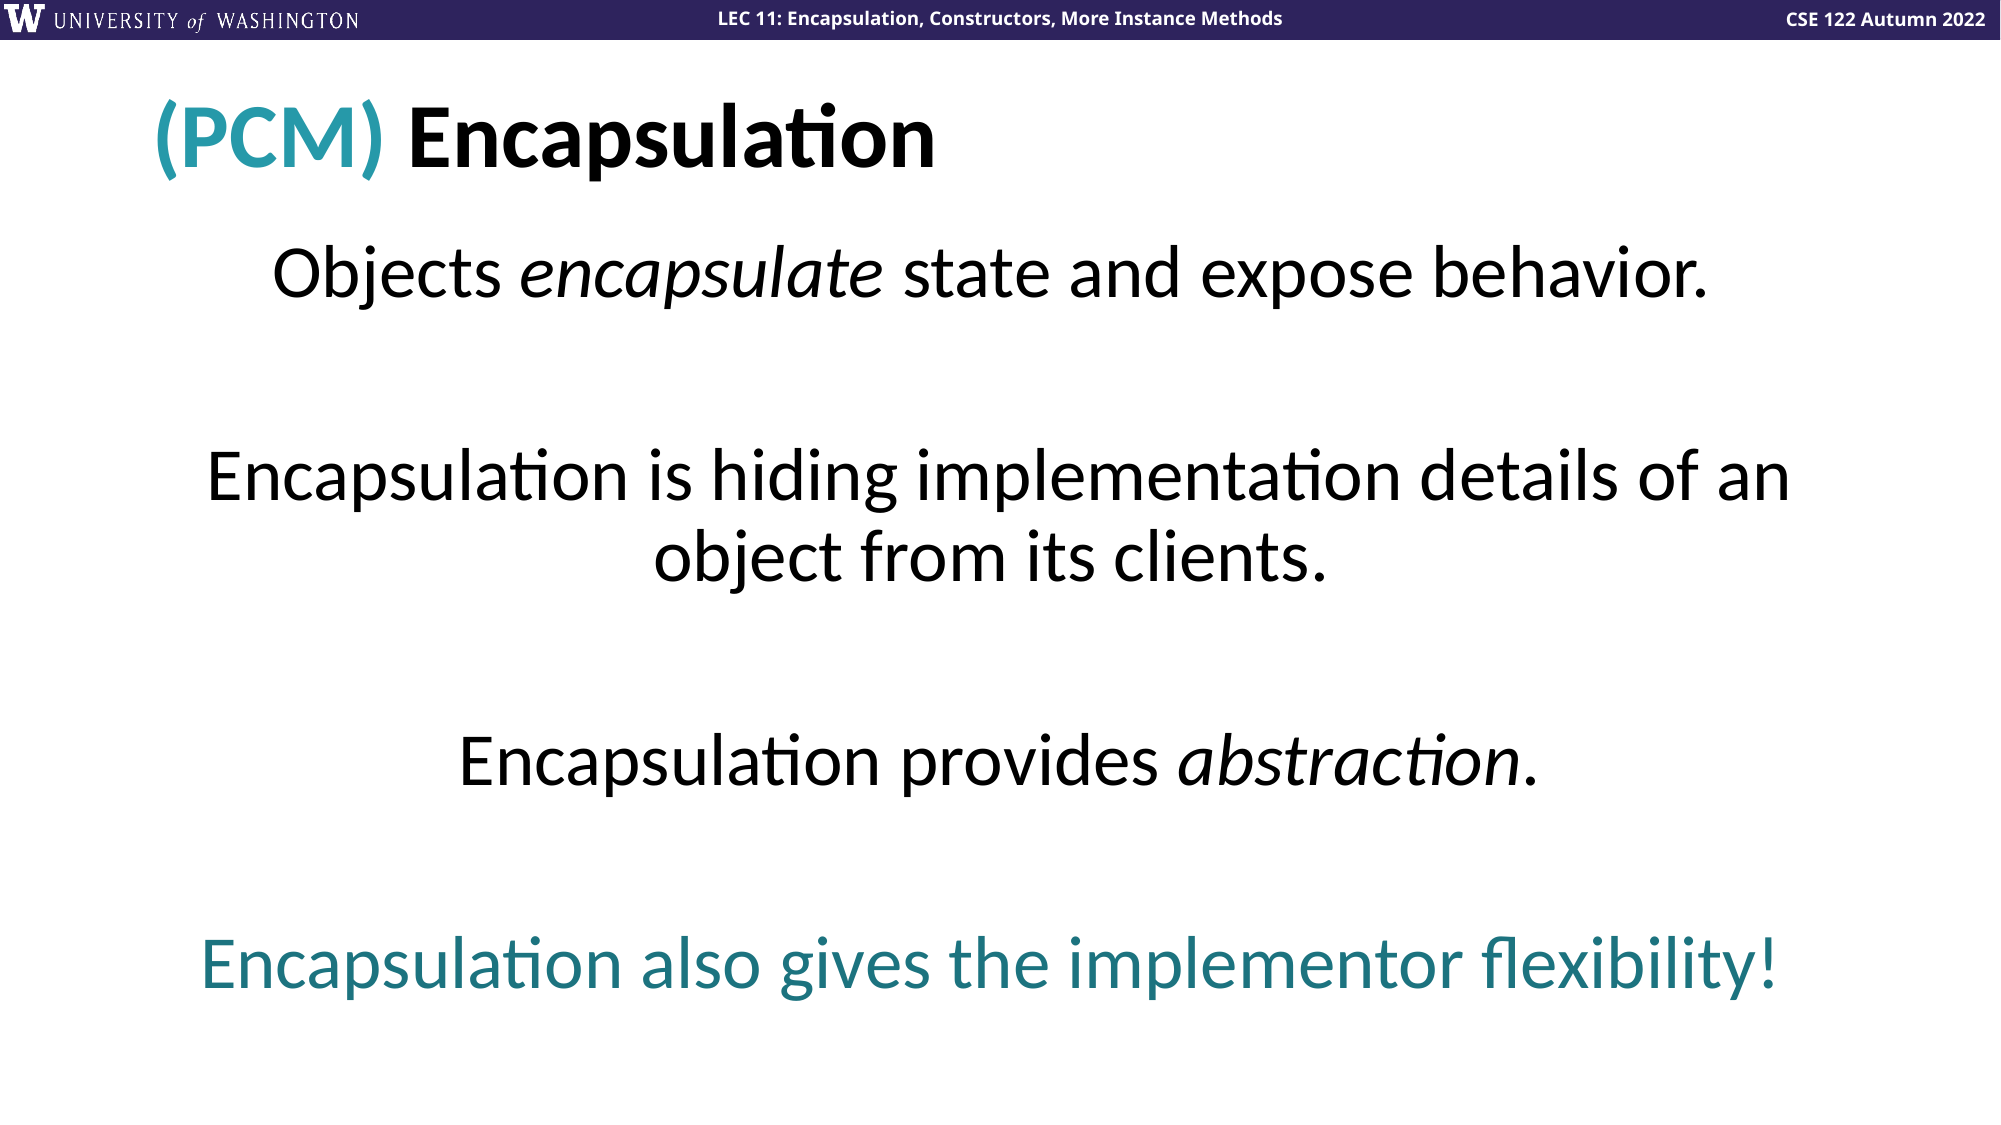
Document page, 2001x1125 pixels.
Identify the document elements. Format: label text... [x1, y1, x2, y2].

picture [4, 4, 358, 33]
title (PCM) Encapsulation [137, 74, 1863, 200]
list Objects encapsulate state and expose behavior. Encapsulation is hiding implementation details of an object from its clients. Encapsulation provides abstraction. Encapsulation also gives the implementor flexibility! [137, 224, 1863, 1014]
